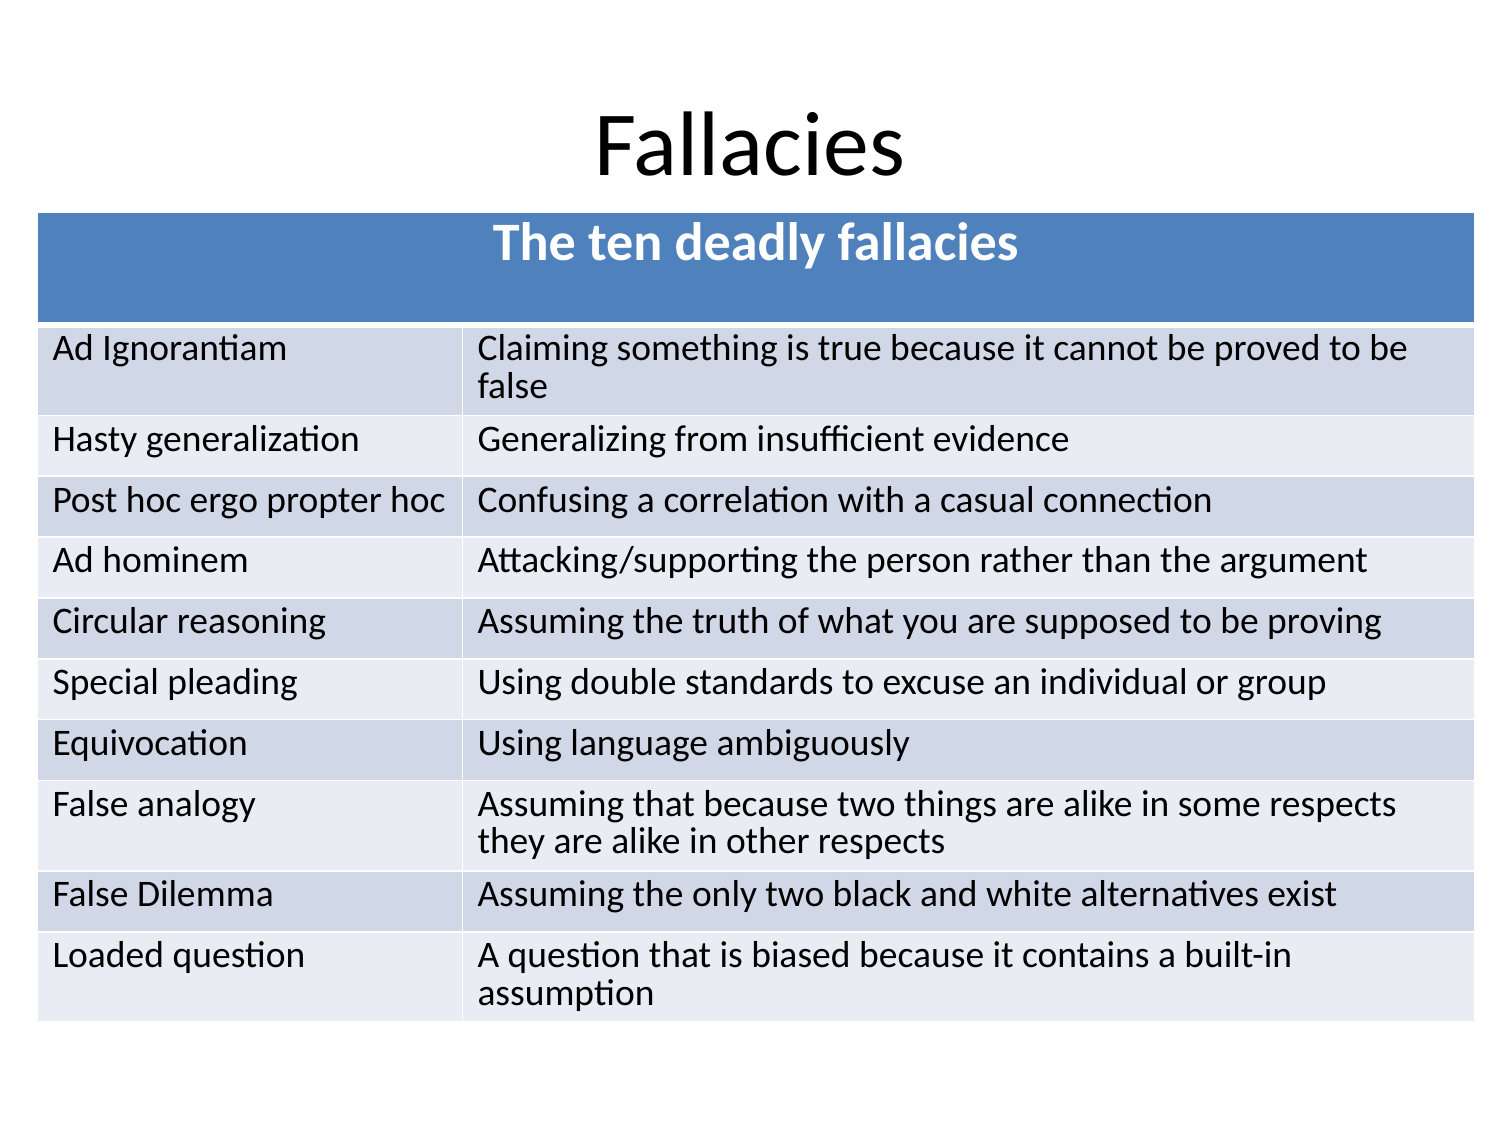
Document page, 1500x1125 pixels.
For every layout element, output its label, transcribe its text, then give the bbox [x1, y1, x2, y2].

table_cell Attacking/supporting the person rather than the argument [463, 538, 1474, 597]
table_cell Hasty generalization [38, 416, 462, 475]
title Fallacies [75, 45, 1425, 212]
table_cell Assuming the truth of what you are supposed to be proving [463, 599, 1474, 658]
table_cell Ad Ignorantiam [38, 328, 462, 415]
table_cell Generalizing from insufficient evidence [463, 416, 1474, 475]
table_header The ten deadly fallacies [38, 213, 1474, 322]
table_cell Using double standards to excuse an individual or group [463, 660, 1474, 719]
table_cell Equivocation [38, 720, 462, 780]
table_cell A question that is biased because it contains a built-in assumption [463, 933, 1474, 1021]
table_cell False Dilemma [38, 872, 462, 931]
table_cell Special pleading [38, 660, 462, 719]
table_cell Assuming that because two things are alike in some respects they are alike in other respects [463, 781, 1474, 870]
table_cell Loaded question [38, 933, 462, 1021]
table_cell Ad hominem [38, 538, 462, 597]
table_cell Circular reasoning [38, 599, 462, 658]
table_cell Assuming the only two black and white alternatives exist [463, 872, 1474, 931]
table_cell Post hoc ergo propter hoc [38, 477, 462, 536]
table_cell Claiming something is true because it cannot be proved to be false [463, 328, 1474, 415]
table_cell False analogy [38, 781, 462, 870]
table_cell Using language ambiguously [463, 720, 1474, 780]
table_cell Confusing a correlation with a casual connection [463, 477, 1474, 536]
